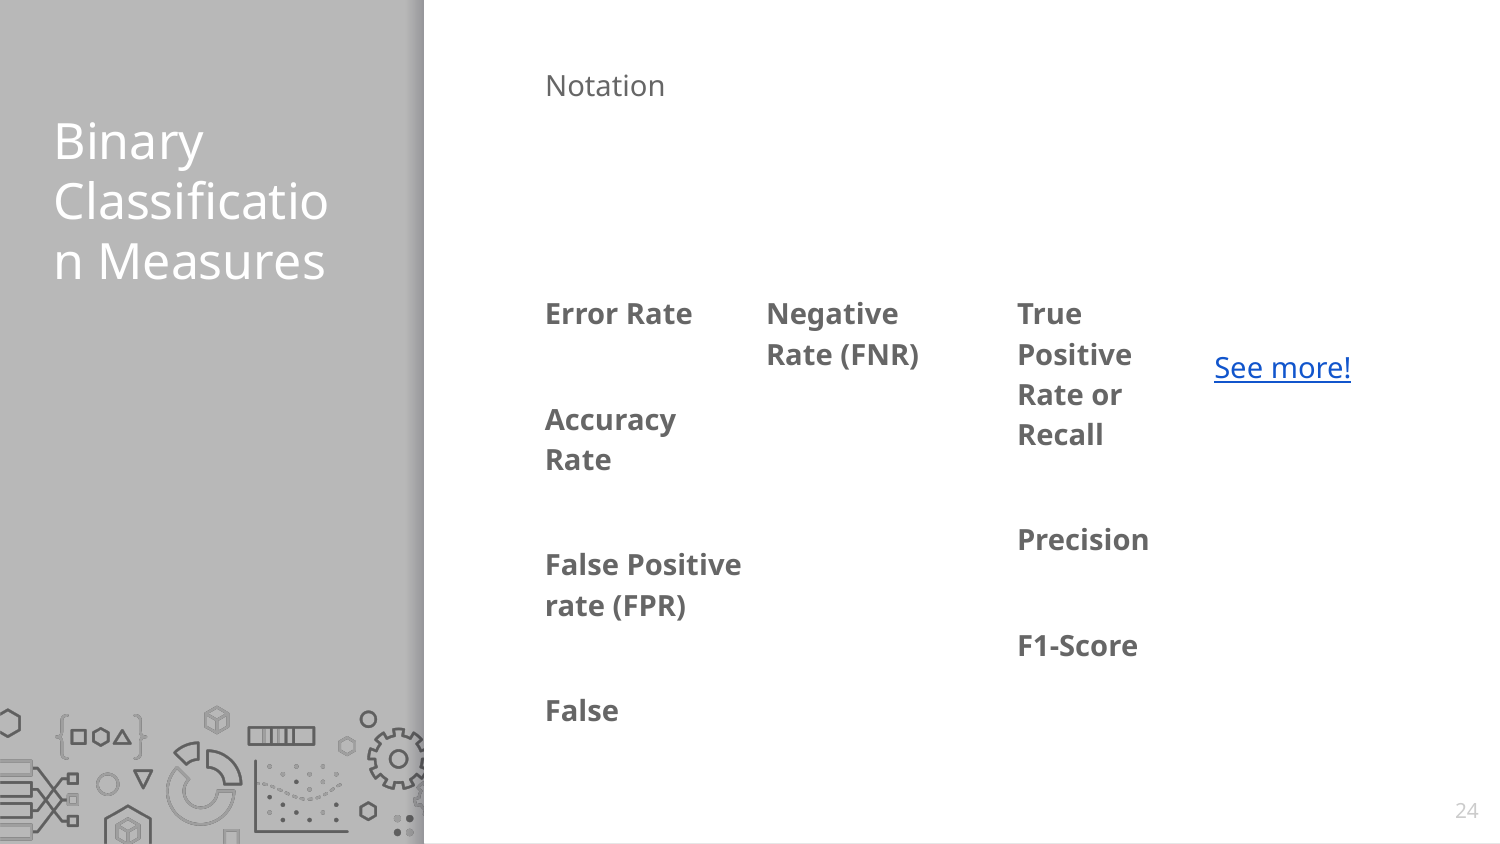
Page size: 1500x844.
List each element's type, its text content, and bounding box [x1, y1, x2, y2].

slide_number 24 [1403, 779, 1494, 844]
title Binary Classification Measures [38, 94, 375, 748]
